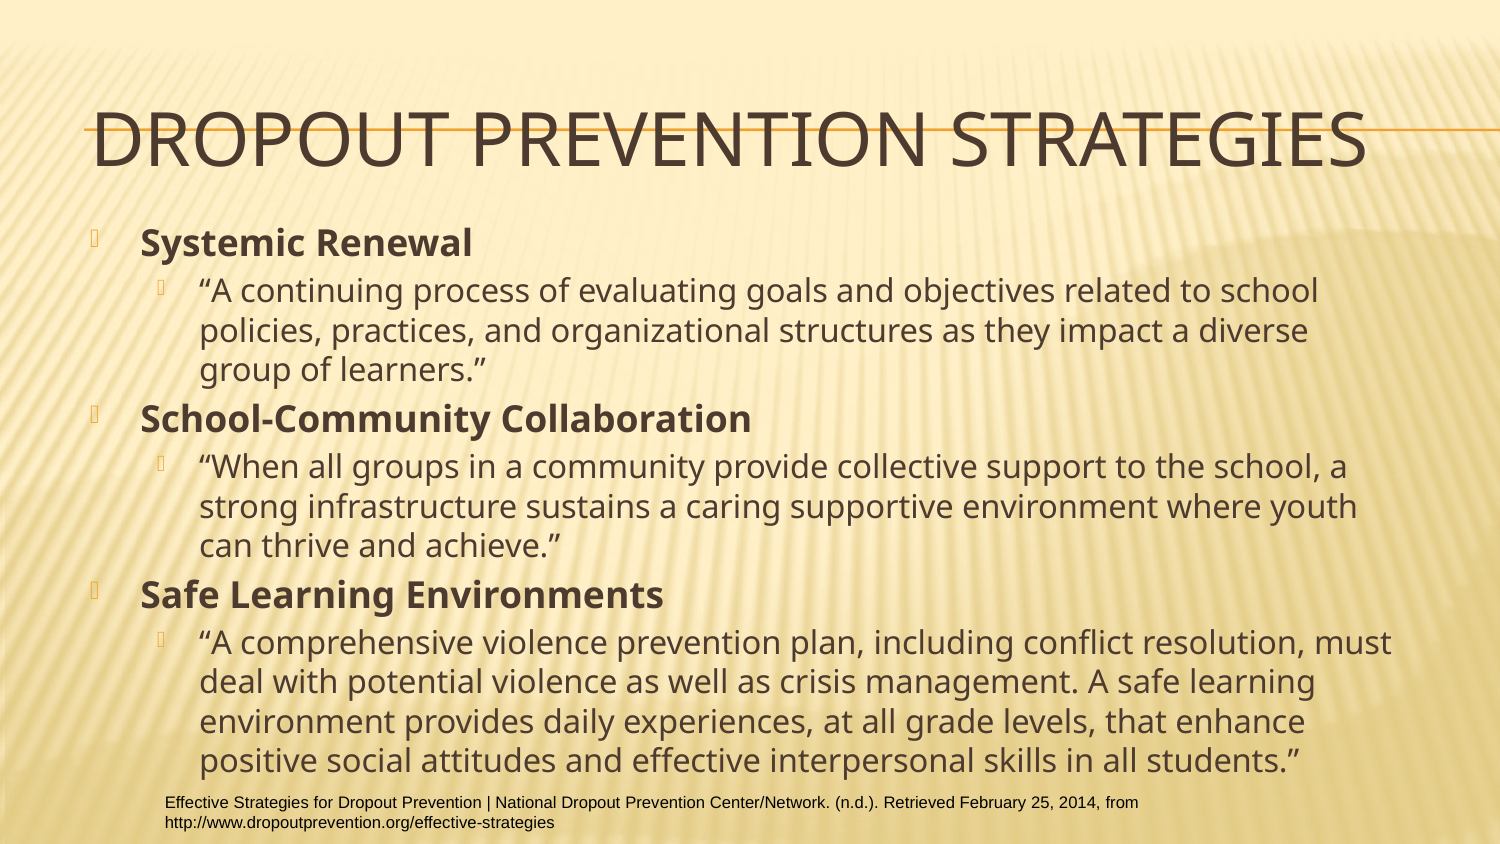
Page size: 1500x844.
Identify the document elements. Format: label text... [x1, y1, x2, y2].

list Systemic Renewal “A continuing process of evaluating goals and objectives related to school policies, practices, and organizational structures as they impact a diverse group of learners.” School-Community Collaboration “When all groups in a community provide collective support to the school, a strong infrastructure sustains a caring supportive environment where youth can thrive and achieve.” Safe Learning Environments “A comprehensive violence prevention plan, including conflict resolution, must deal with potential violence as well as crisis management. A safe learning environment provides daily experiences, at all grade levels, that enhance positive social attitudes and effective interpersonal skills in all students.” [75, 204, 1425, 800]
title Dropout Prevention Strategies [75, 33, 1425, 197]
text_box Effective Strategies for Dropout Prevention | National Dropout Prevention Center/Network. (n.d.). Retrieved February 25, 2014, from http://www.dropoutprevention.org/effective-strategies [149, 784, 1363, 844]
